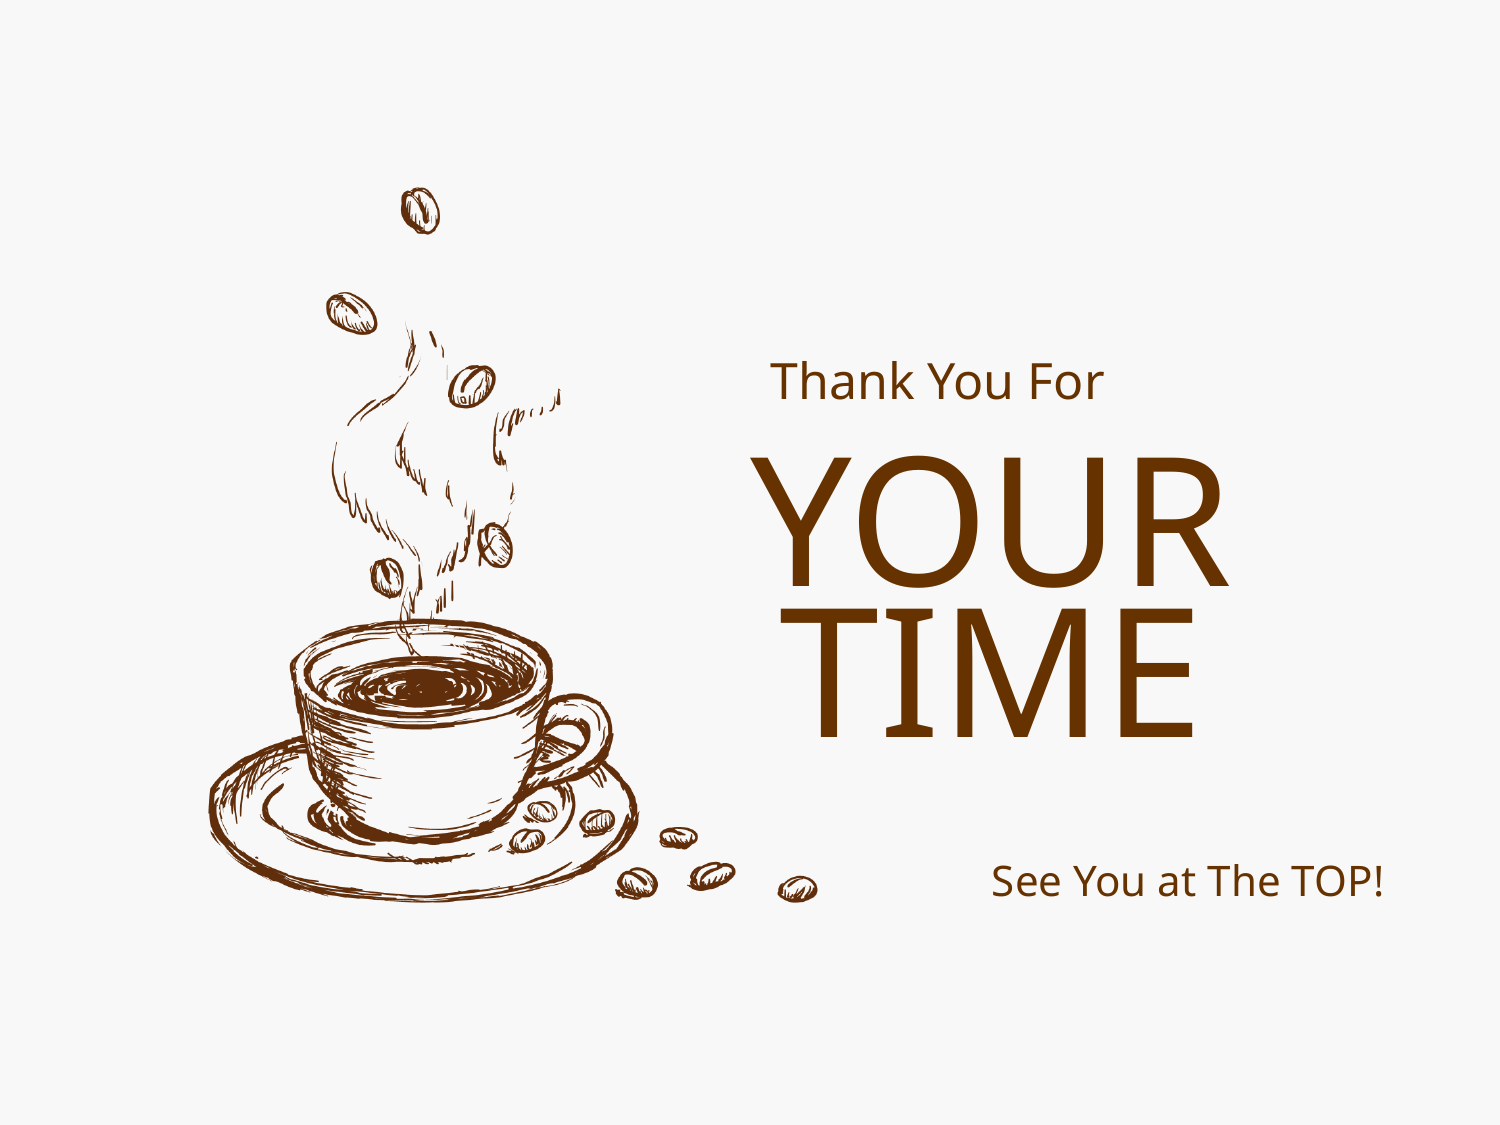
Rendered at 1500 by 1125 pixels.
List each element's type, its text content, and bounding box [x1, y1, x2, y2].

text_box YOUR TIME [870, 458, 1306, 776]
text_box See You at The TOP! [900, 846, 1476, 913]
text_box Thank You For [870, 342, 1246, 418]
picture [136, 168, 870, 945]
